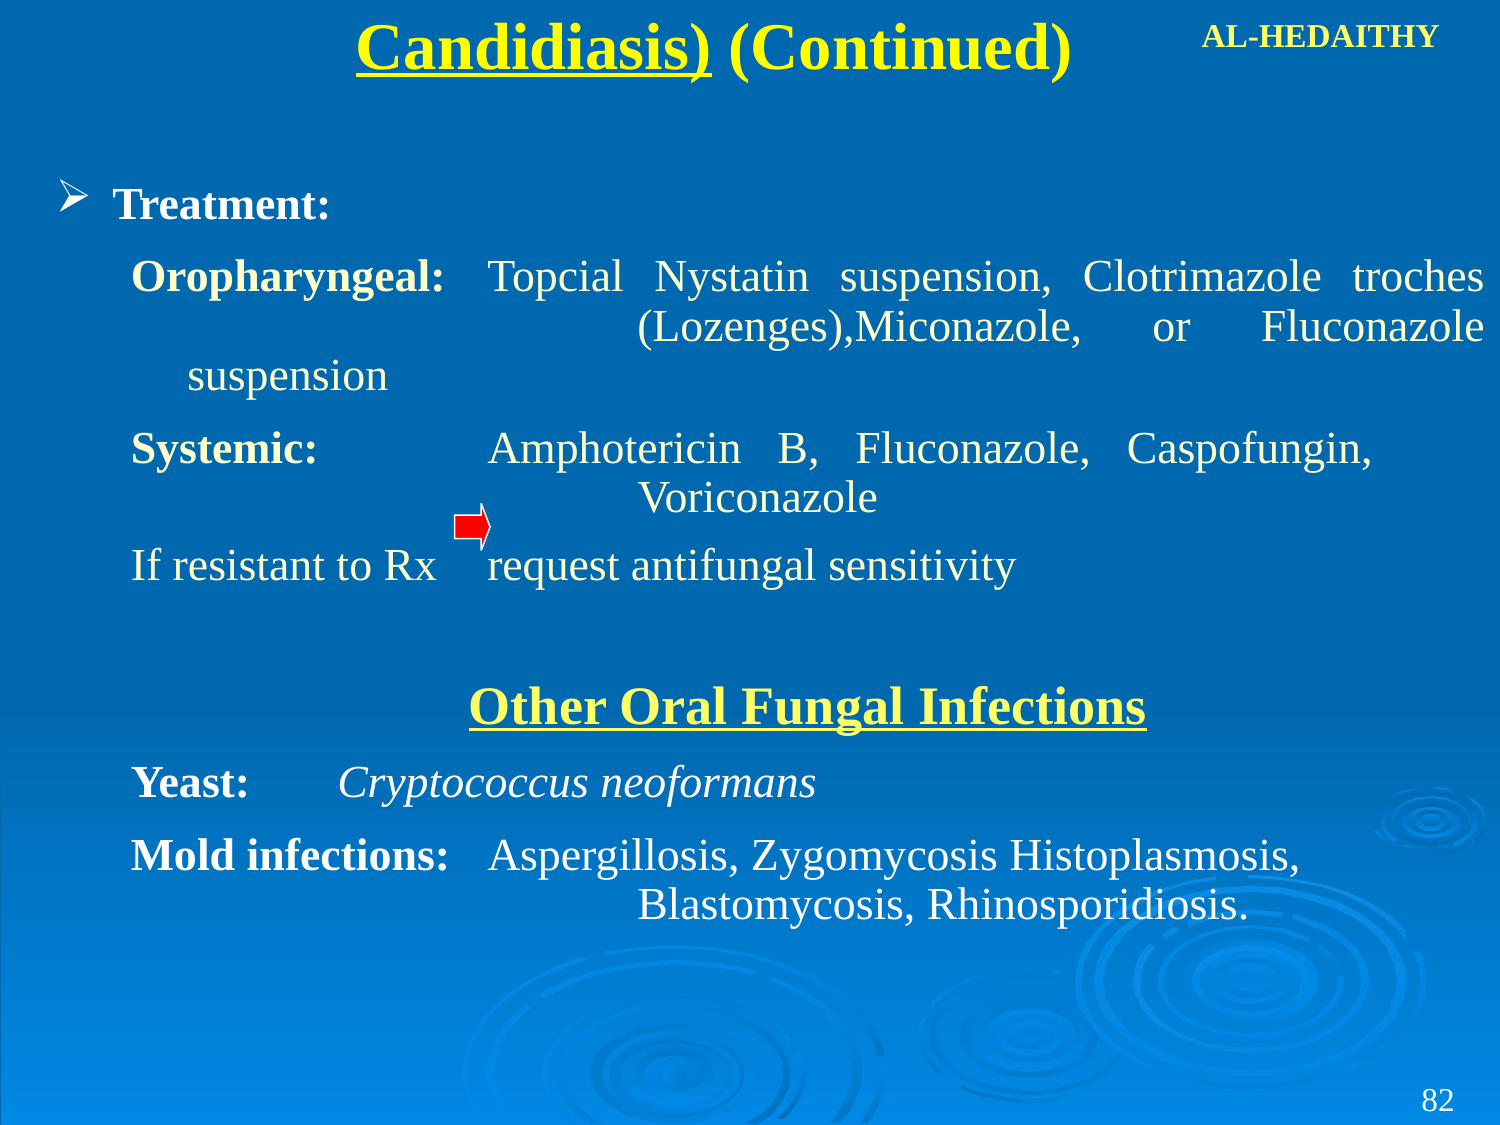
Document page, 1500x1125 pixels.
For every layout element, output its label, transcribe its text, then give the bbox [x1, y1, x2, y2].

text_box Treatment: Oropharyngeal: Topcial Nystatin suspension, Clotrimazole troches (Lozenges),Miconazole, or Fluconazole suspension Systemic: Amphotericin B, Fluconazole, Caspofungin, Voriconazole If resistant to Rx request antifungal sensitivity Other Oral Fungal Infections Yeast: Cryptococcus neoformans Mold infections: Aspergillosis, Zygomycosis Histoplasmosis, Blastomycosis, Rhinosporidiosis. [41, 172, 1500, 937]
text_box Candidiasis) (Continued) [253, 0, 1176, 91]
text_box 82 [1370, 1070, 1500, 1125]
text_box AL-HEDAITHY [1186, 7, 1471, 62]
text_box [454, 503, 491, 551]
